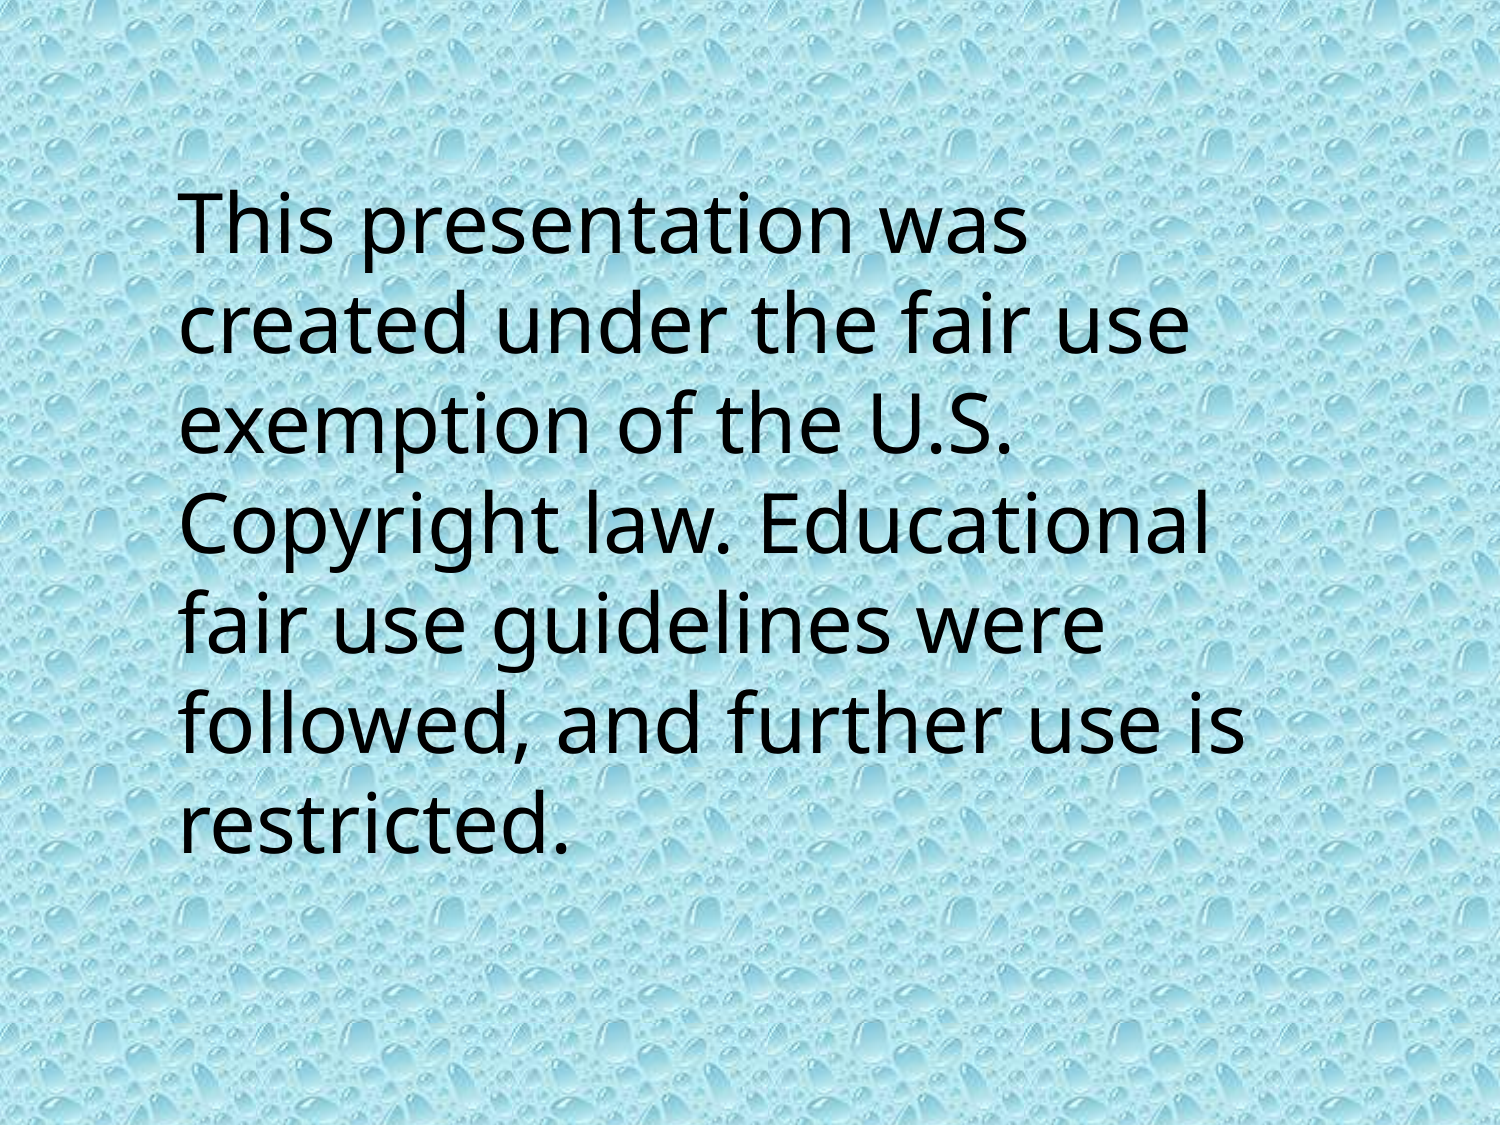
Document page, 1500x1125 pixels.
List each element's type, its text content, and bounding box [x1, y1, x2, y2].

text_box This presentation was created under the fair use exemption of the U.S. Copyright law. Educational fair use guidelines were followed, and further use is restricted. [162, 162, 1313, 878]
picture [0, 0, 1500, 1125]
